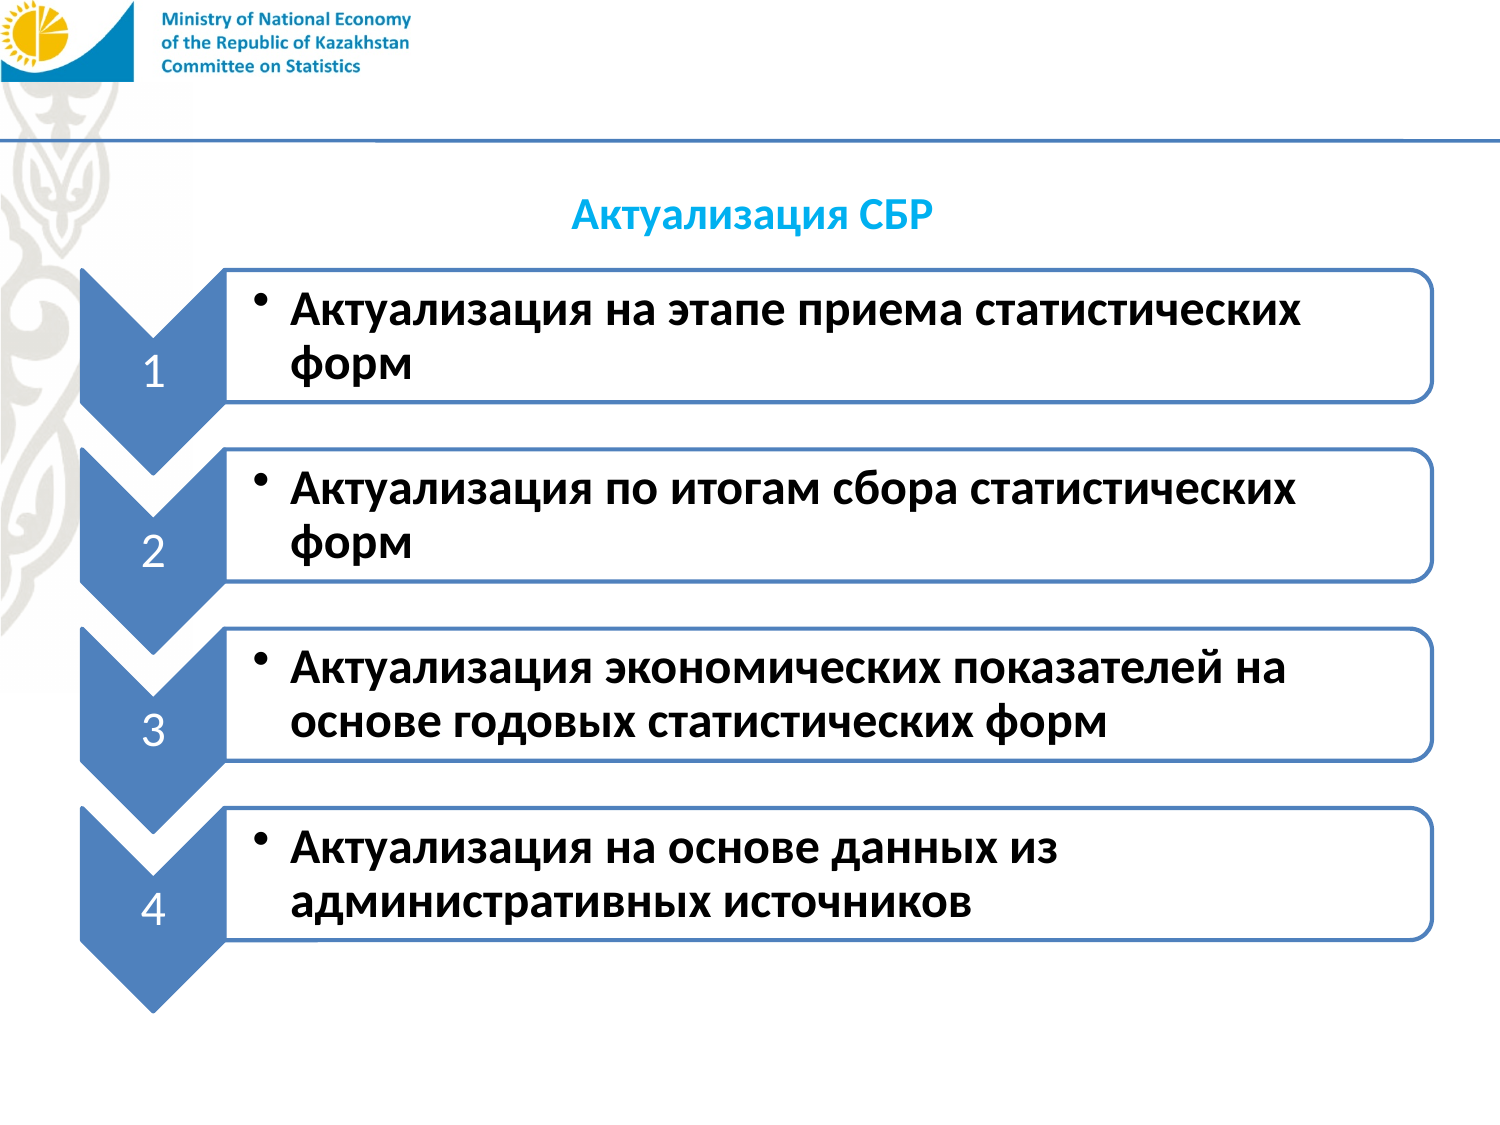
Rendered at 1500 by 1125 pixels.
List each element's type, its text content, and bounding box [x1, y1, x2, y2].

picture [0, 0, 411, 83]
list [81, 269, 1433, 1013]
list Актуализация СБР [269, 175, 1236, 259]
